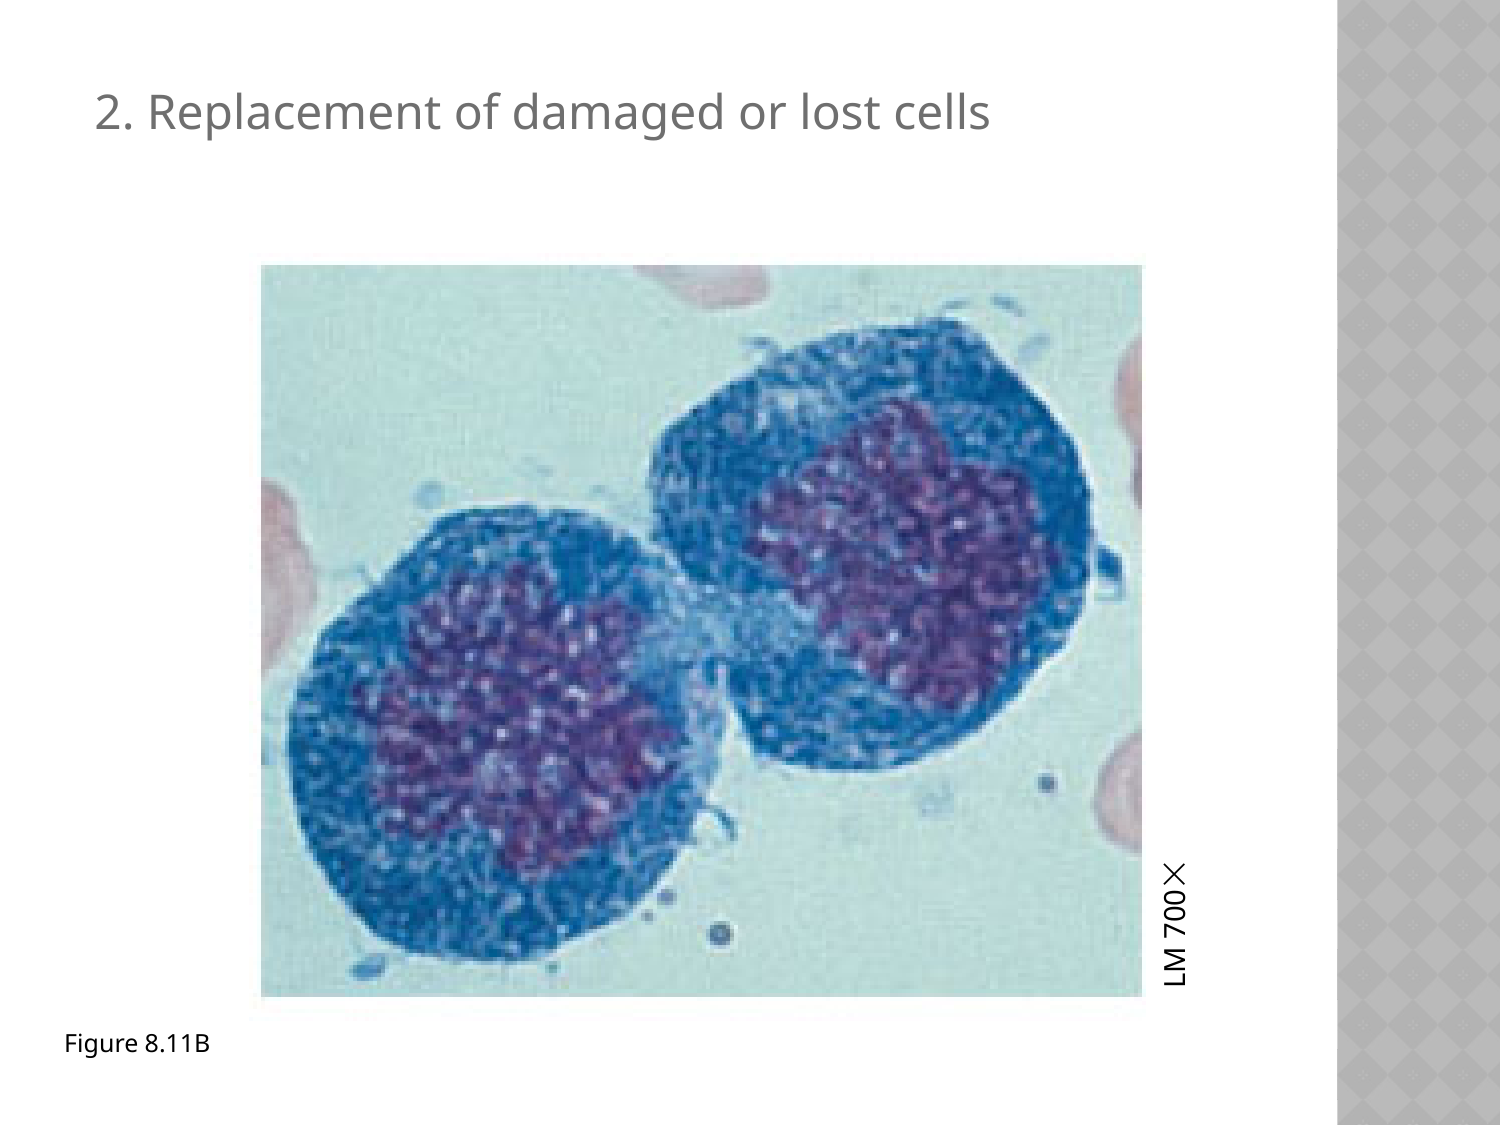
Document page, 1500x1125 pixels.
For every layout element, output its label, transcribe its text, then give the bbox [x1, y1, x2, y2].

text_box Figure 8.11B [49, 1020, 179, 1065]
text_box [184, 189, 1219, 1075]
list 2. Replacement of damaged or lost cells [31, 74, 1282, 174]
